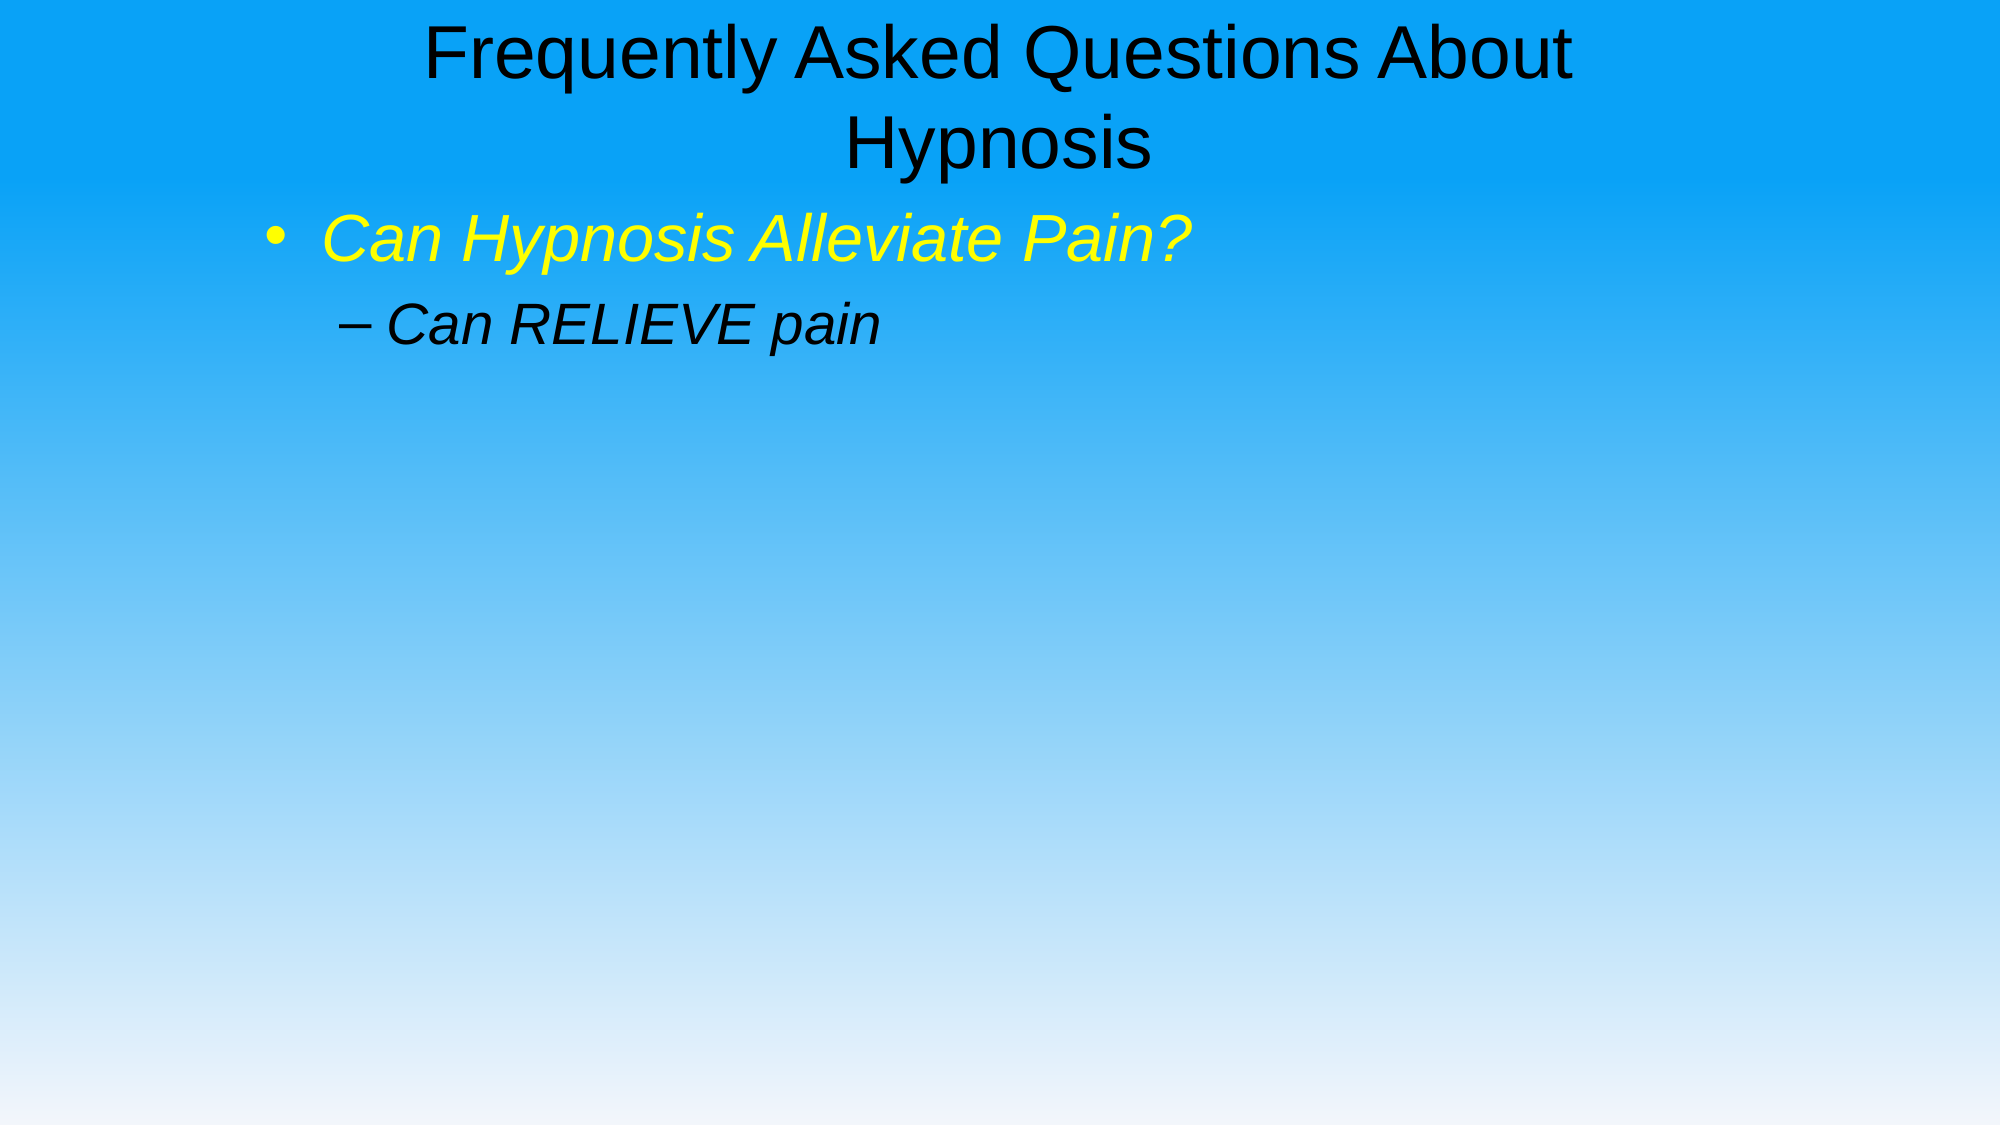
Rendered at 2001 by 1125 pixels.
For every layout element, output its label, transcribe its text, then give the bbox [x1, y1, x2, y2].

text_box Can Hypnosis Alleviate Pain? Can RELIEVE pain [249, 187, 1750, 930]
title Frequently Asked Questions About Hypnosis [248, 0, 1749, 168]
